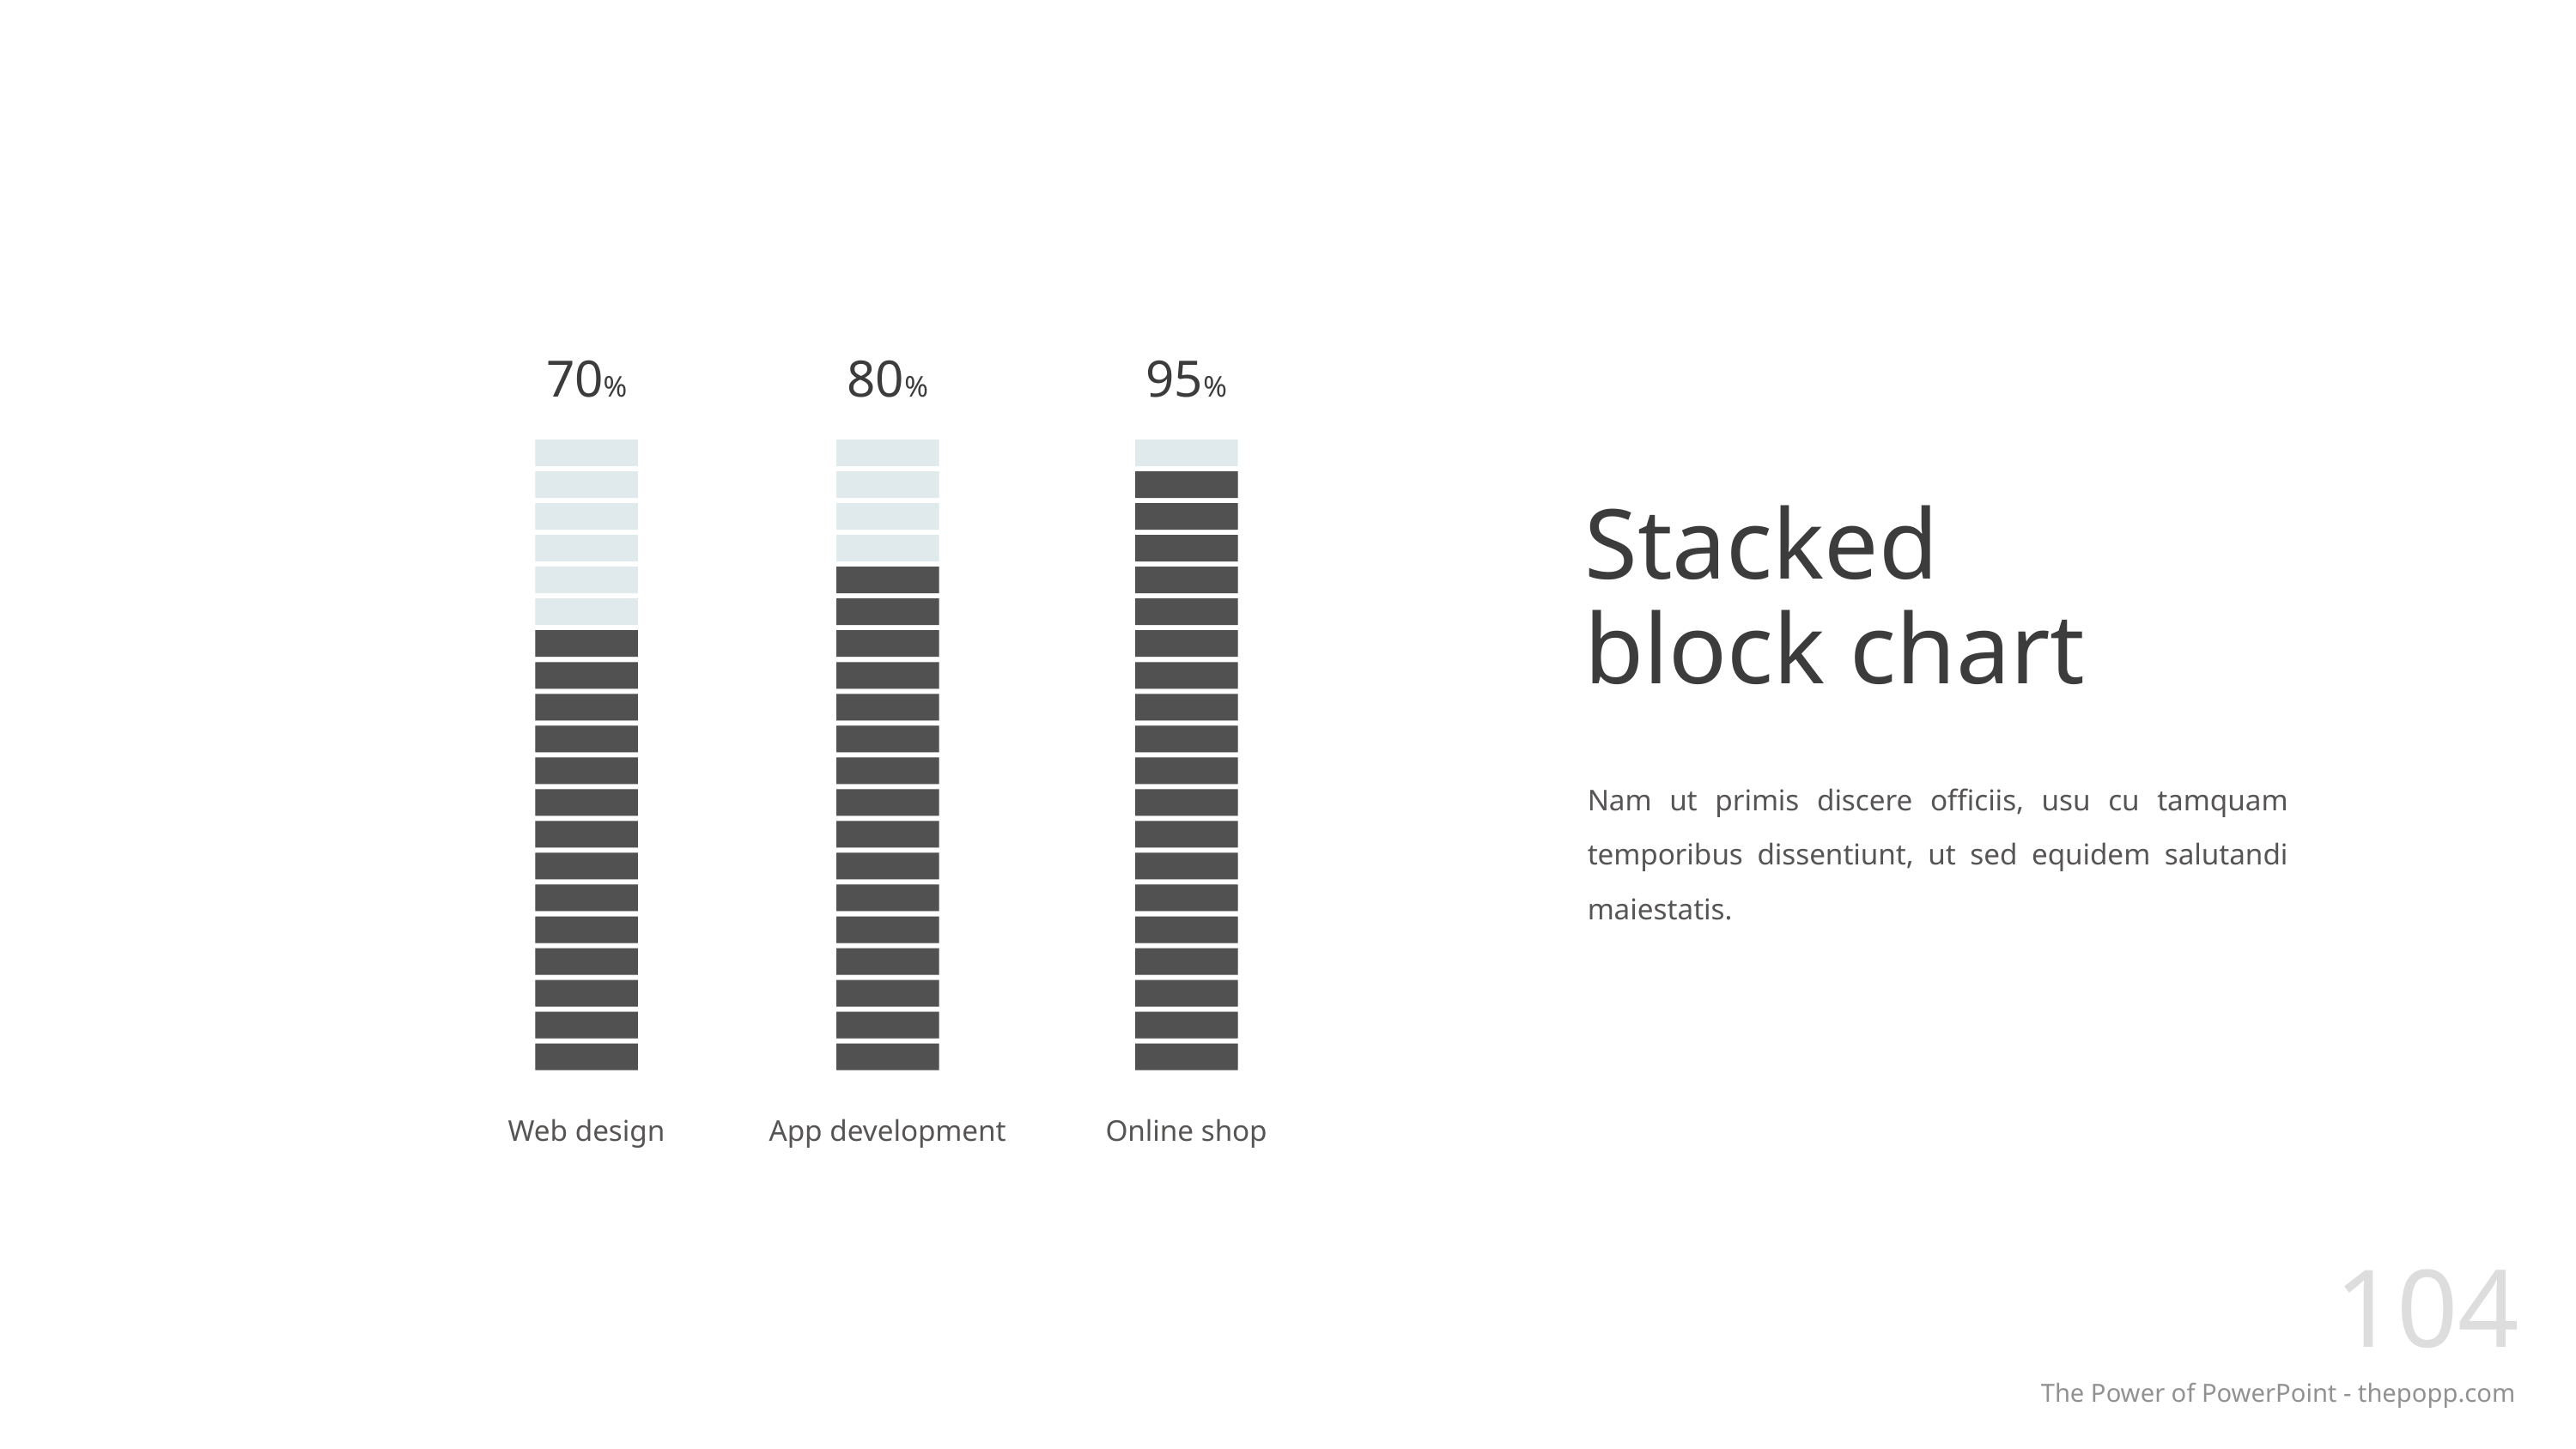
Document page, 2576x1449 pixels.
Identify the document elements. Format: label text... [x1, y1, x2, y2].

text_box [535, 630, 638, 1070]
text_box 95% [1084, 340, 1288, 414]
slide_number 104 [2150, 1250, 2532, 1393]
text_box 80% [786, 340, 989, 414]
text_box Online shop [1092, 1106, 1280, 1154]
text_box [535, 440, 638, 630]
text_box 70% [484, 340, 689, 414]
text_box Web design [495, 1106, 678, 1154]
text_box App development [756, 1106, 1019, 1154]
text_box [836, 440, 939, 567]
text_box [1135, 440, 1238, 471]
list Nam ut primis discere officiis, usu cu tamquam temporibus dissentiunt, ut sed equidem salutandi maiestatis. [1574, 755, 2303, 1181]
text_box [836, 567, 939, 1070]
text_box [1135, 471, 1238, 1070]
title Stacked block chart [1571, 197, 2303, 711]
footer The Power of PowerPoint - thepopp.com [1573, 1354, 2529, 1432]
